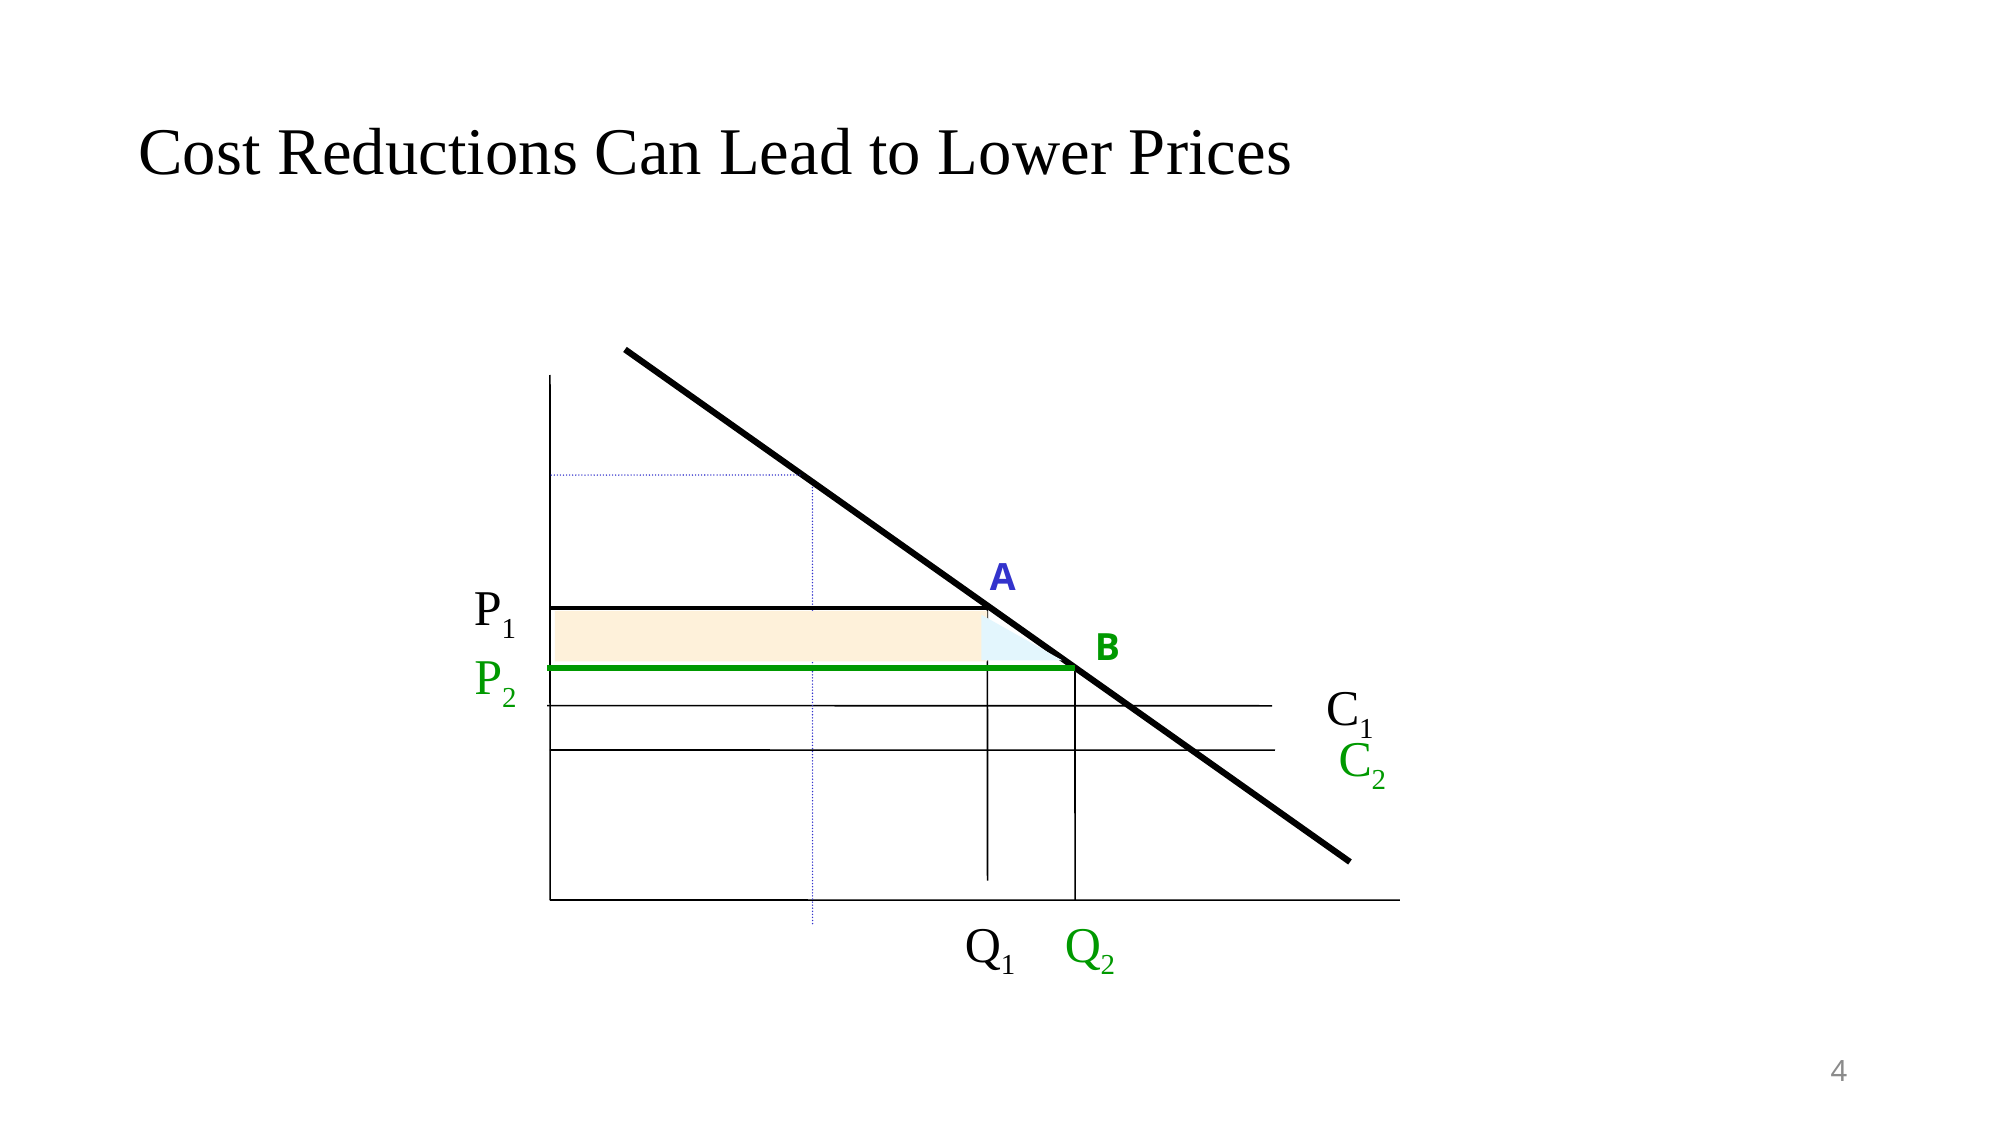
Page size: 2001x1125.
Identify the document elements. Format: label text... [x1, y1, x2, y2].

list [137, 299, 1863, 1014]
slide_number 4 [1412, 1042, 1863, 1103]
text_box [554, 610, 988, 662]
text_box C1 [1311, 668, 1389, 752]
text_box P1 [459, 568, 532, 637]
text_box Q2 [1075, 904, 1143, 988]
text_box P2 [459, 637, 548, 721]
text_box Q1 [950, 904, 1075, 988]
text_box A [975, 545, 1026, 606]
text_box [980, 612, 1063, 662]
text_box C2 [1323, 719, 1402, 803]
title Cost Reductions Can Lead to Lower Prices [123, 87, 1915, 226]
text_box B [1079, 615, 1131, 676]
